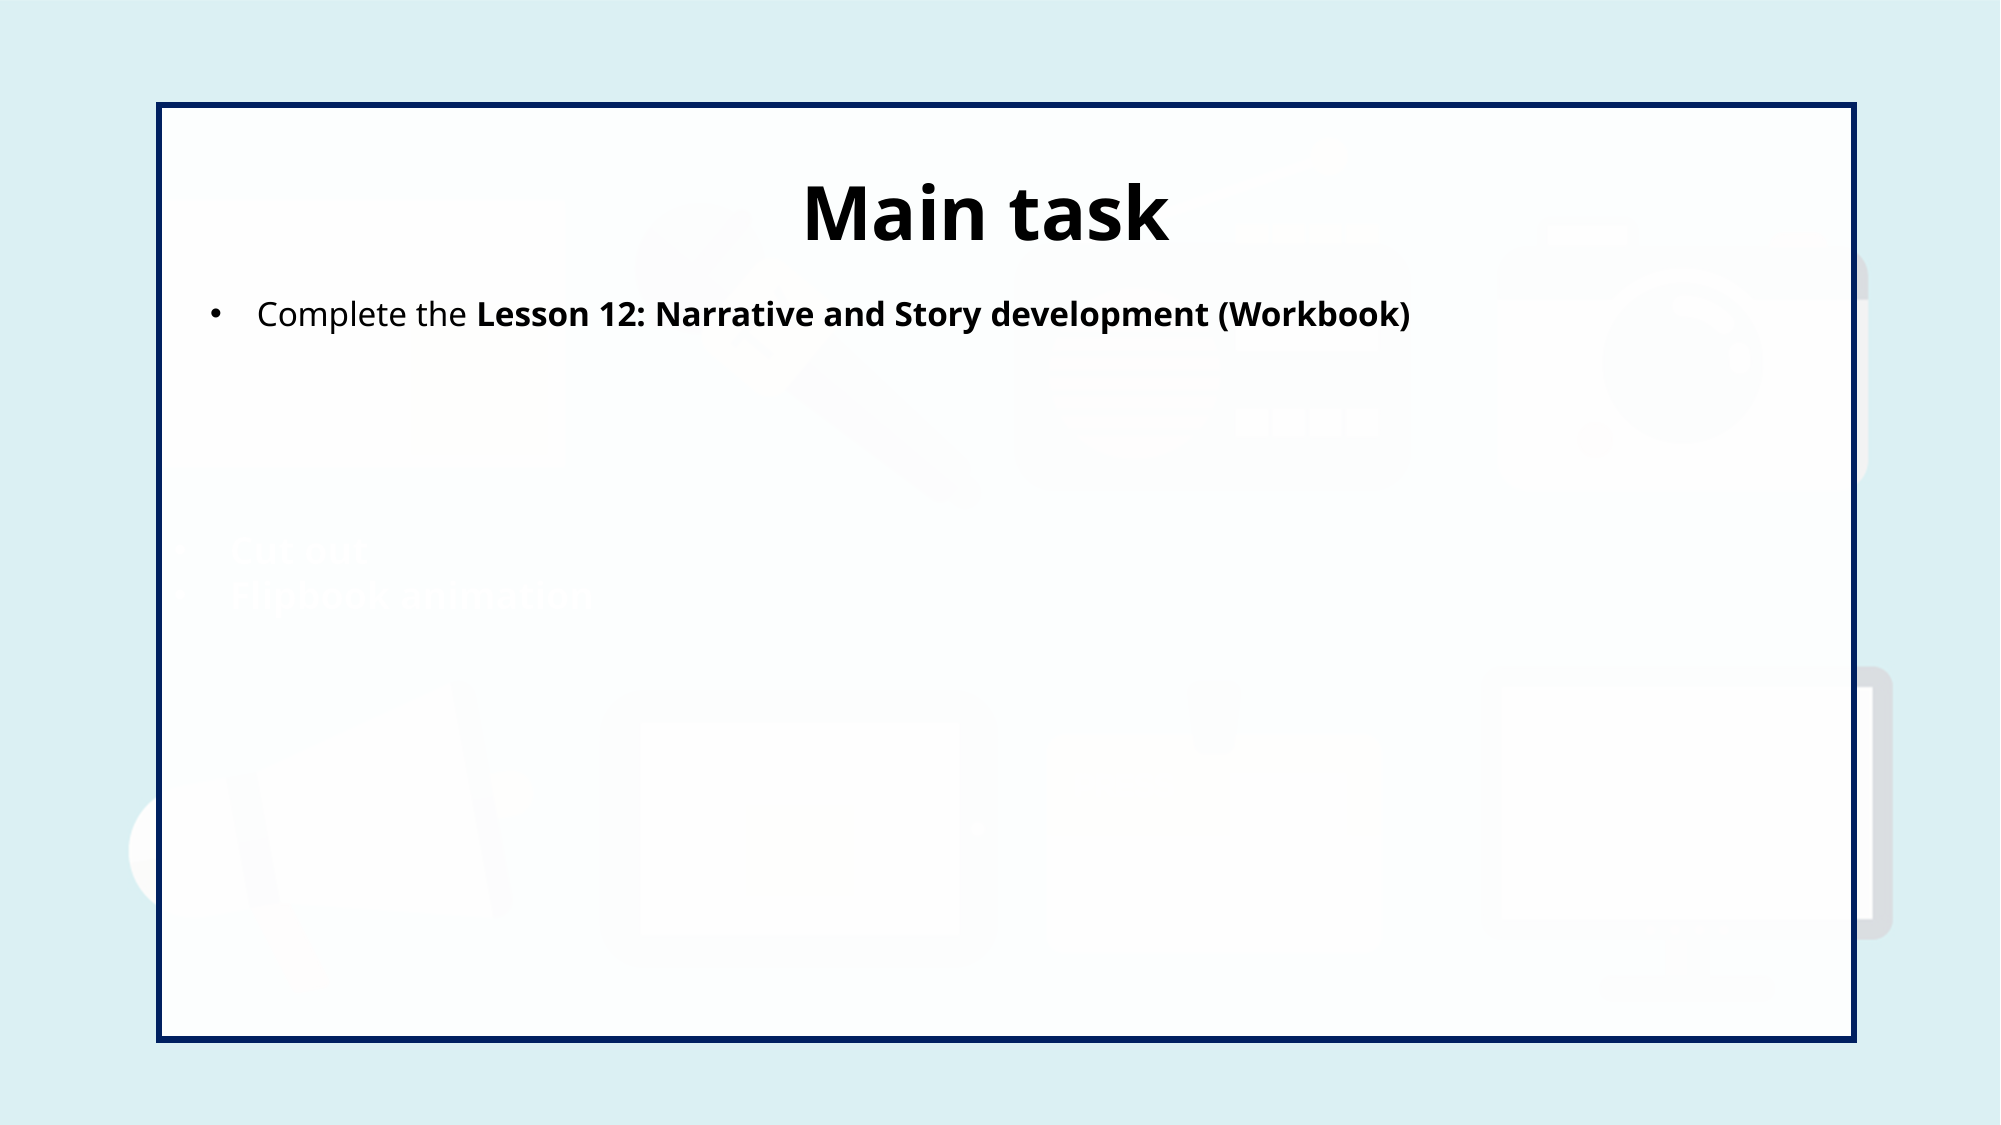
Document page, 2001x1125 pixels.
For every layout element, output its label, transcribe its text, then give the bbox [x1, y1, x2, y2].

text_box Main task [195, 158, 1776, 264]
text_box Cut out Flipbook animation [158, 104, 1855, 1041]
text_box Complete the Lesson 12: Narrative and Story development (Workbook) [195, 286, 1717, 341]
